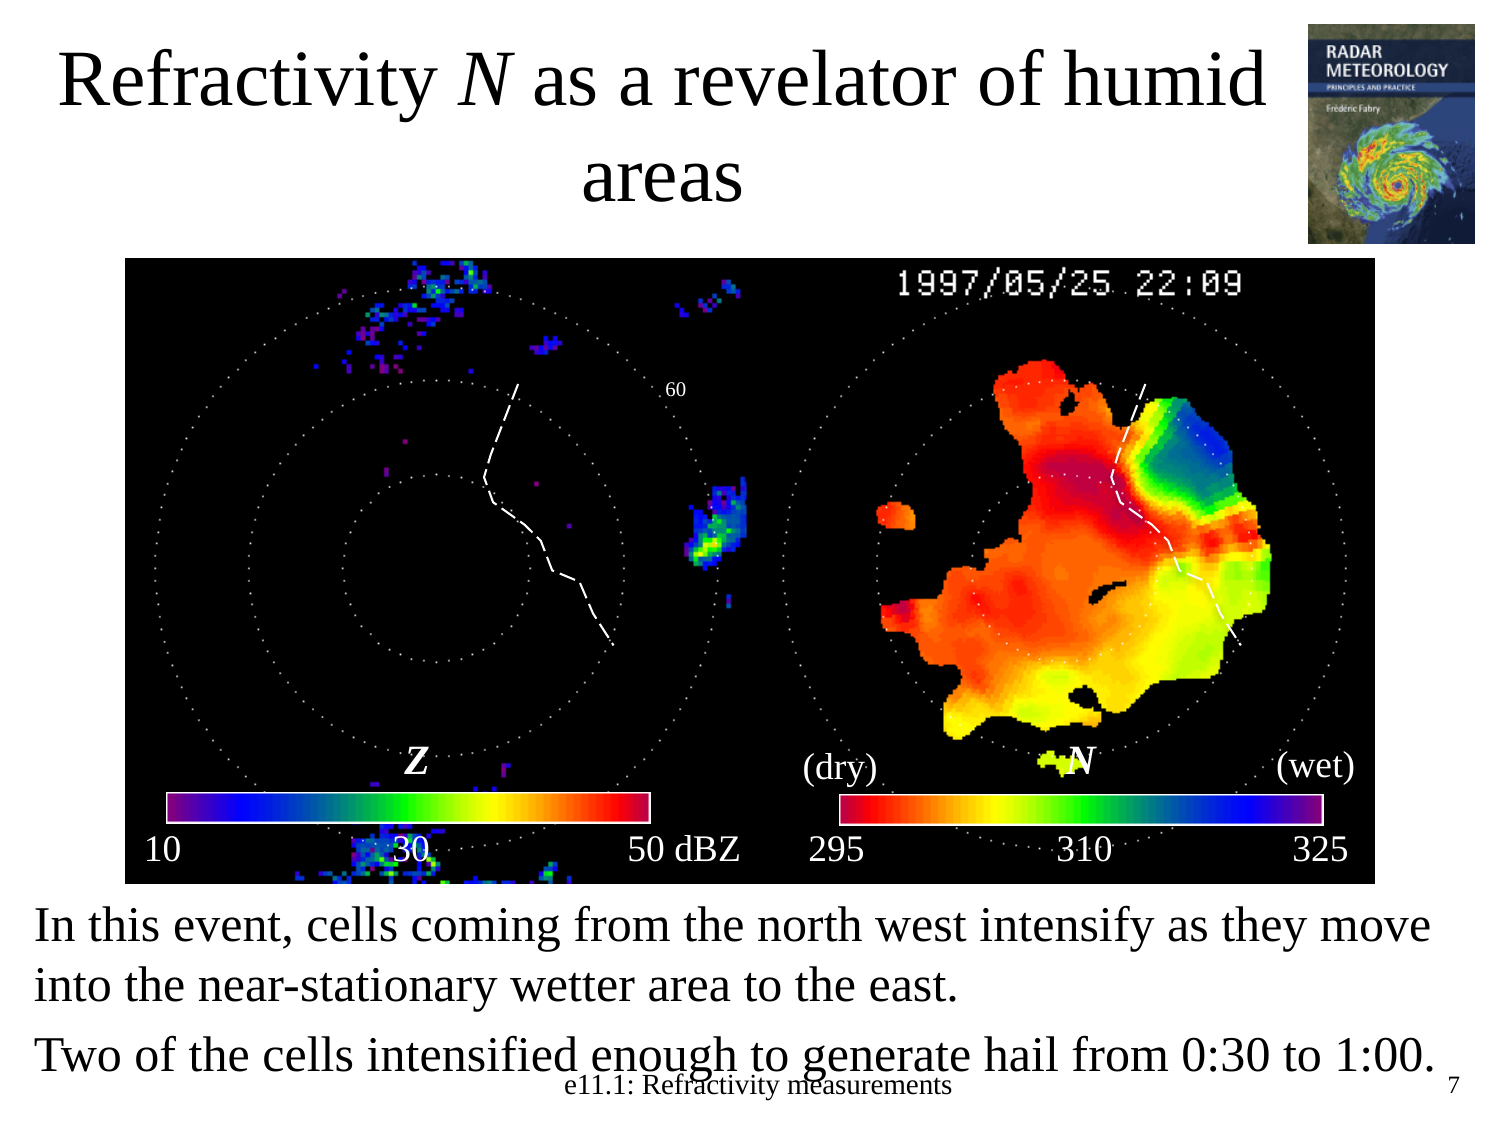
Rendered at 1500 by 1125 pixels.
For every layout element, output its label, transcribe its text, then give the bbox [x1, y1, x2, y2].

title Refractivity N as a revelator of humid areas [19, 18, 1308, 225]
slide_number 7 [1371, 1073, 1475, 1113]
footer e11.1: Refractivity measurements [166, 1073, 1350, 1113]
text_box In this event, cells coming from the north west intensify as they move into the near-stationary wetter area to the east. Two of the cells intensified enough to generate hail from 0:30 to 1:00. [19, 883, 1492, 1073]
picture [124, 258, 1376, 884]
picture [1308, 24, 1475, 244]
